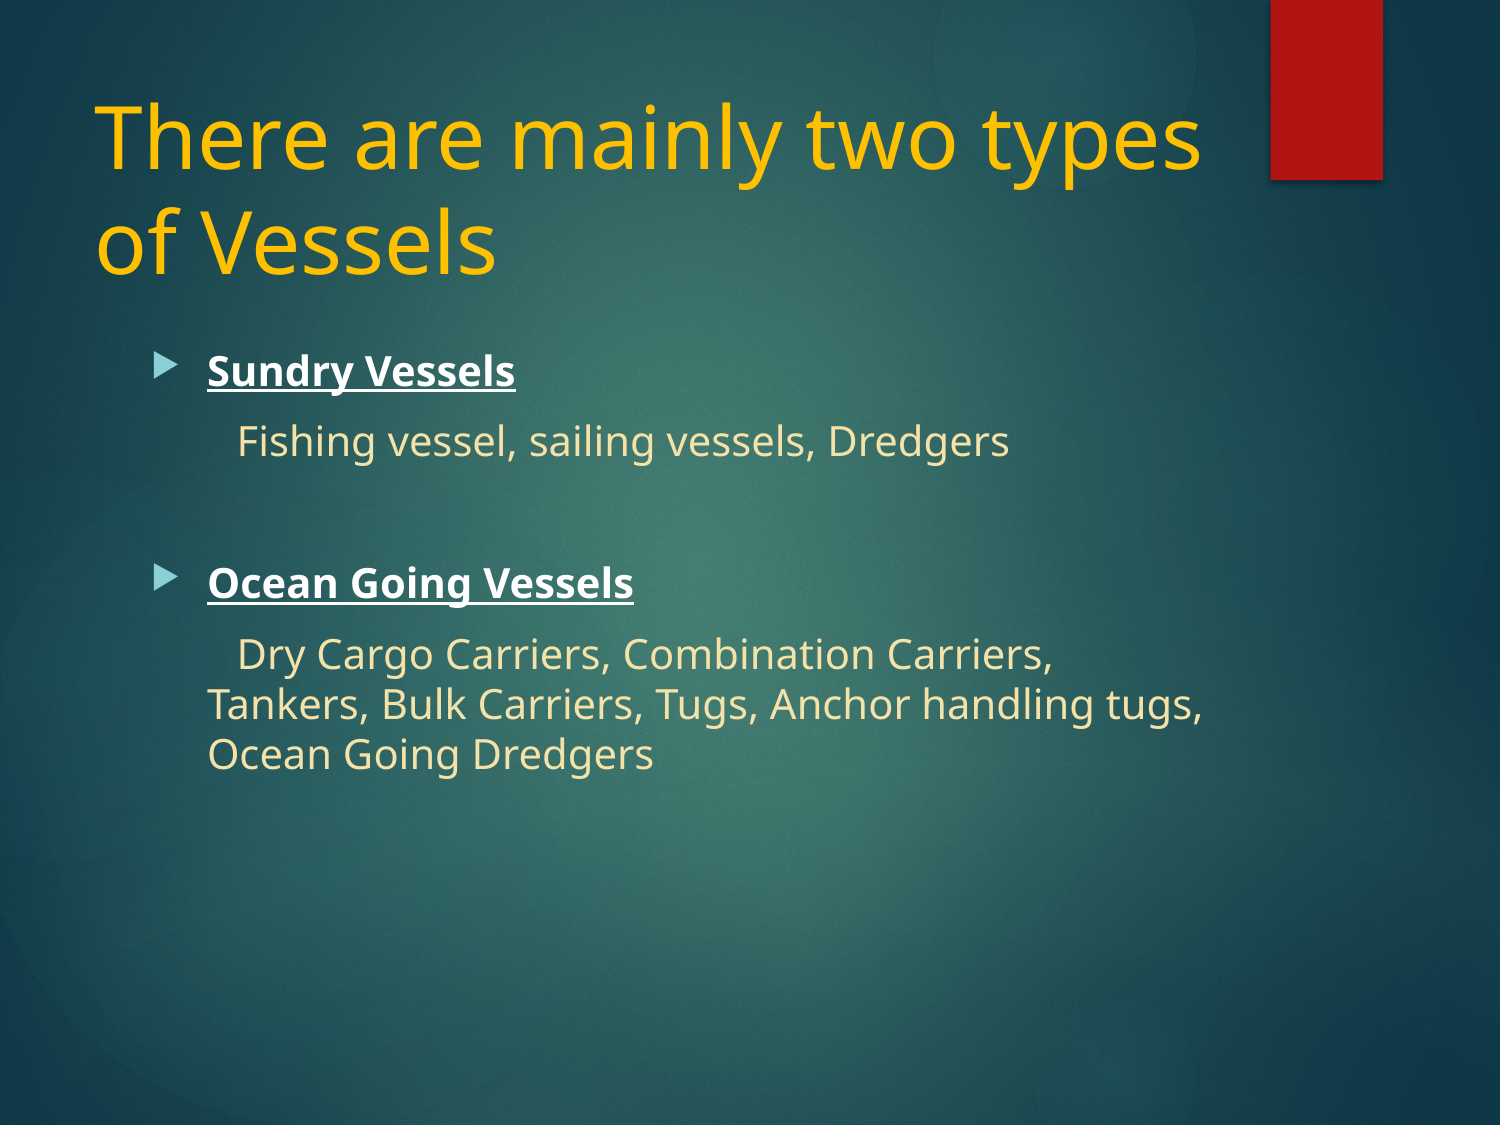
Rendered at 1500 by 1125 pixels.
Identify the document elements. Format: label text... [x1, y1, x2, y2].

title There are mainly two types of Vessels [79, 74, 1237, 304]
list Sundry Vessels Fishing vessel, sailing vessels, Dredgers Ocean Going Vessels Dry Cargo Carriers, Combination Carriers, Tankers, Bulk Carriers, Tugs, Anchor handling tugs, Ocean Going Dredgers [135, 336, 1237, 1025]
